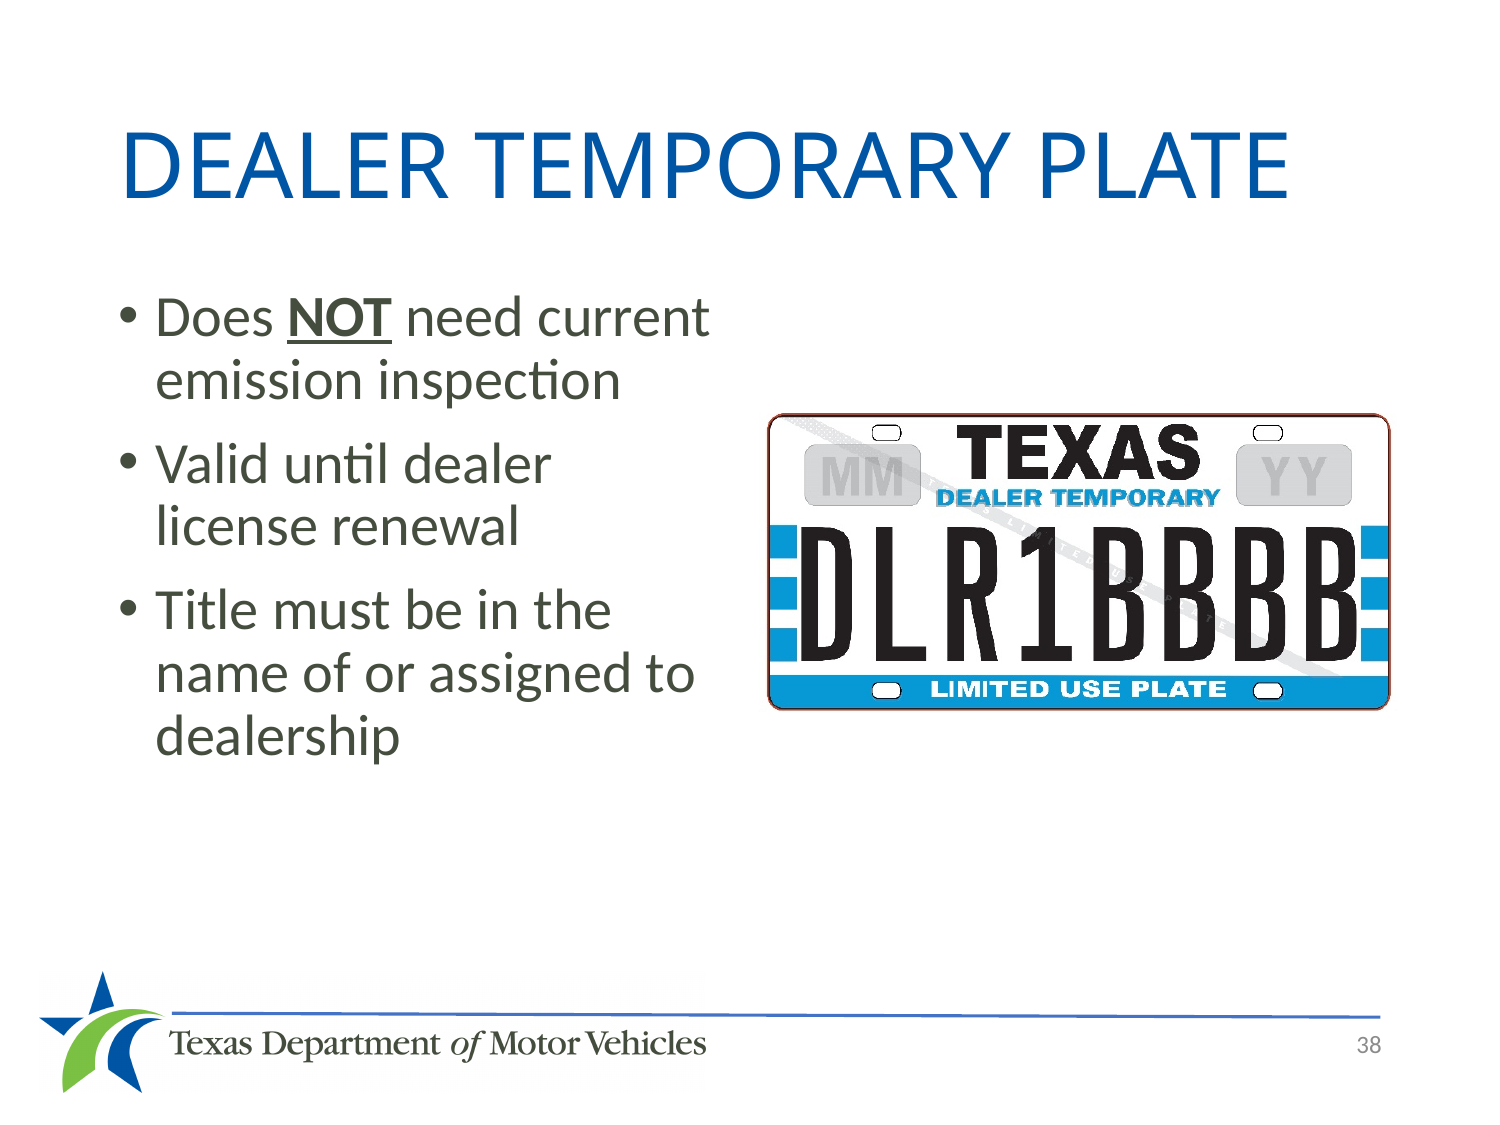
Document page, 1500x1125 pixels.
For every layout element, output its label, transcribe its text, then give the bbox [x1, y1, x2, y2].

title Dealer temporary plate [103, 59, 1397, 278]
picture [39, 971, 706, 1093]
text_box Does NOT need current emission inspection Valid until dealer license renewal Title must be in the name of or assigned to dealership [103, 278, 741, 993]
slide_number 38 [1059, 1013, 1397, 1074]
picture [759, 413, 1397, 712]
